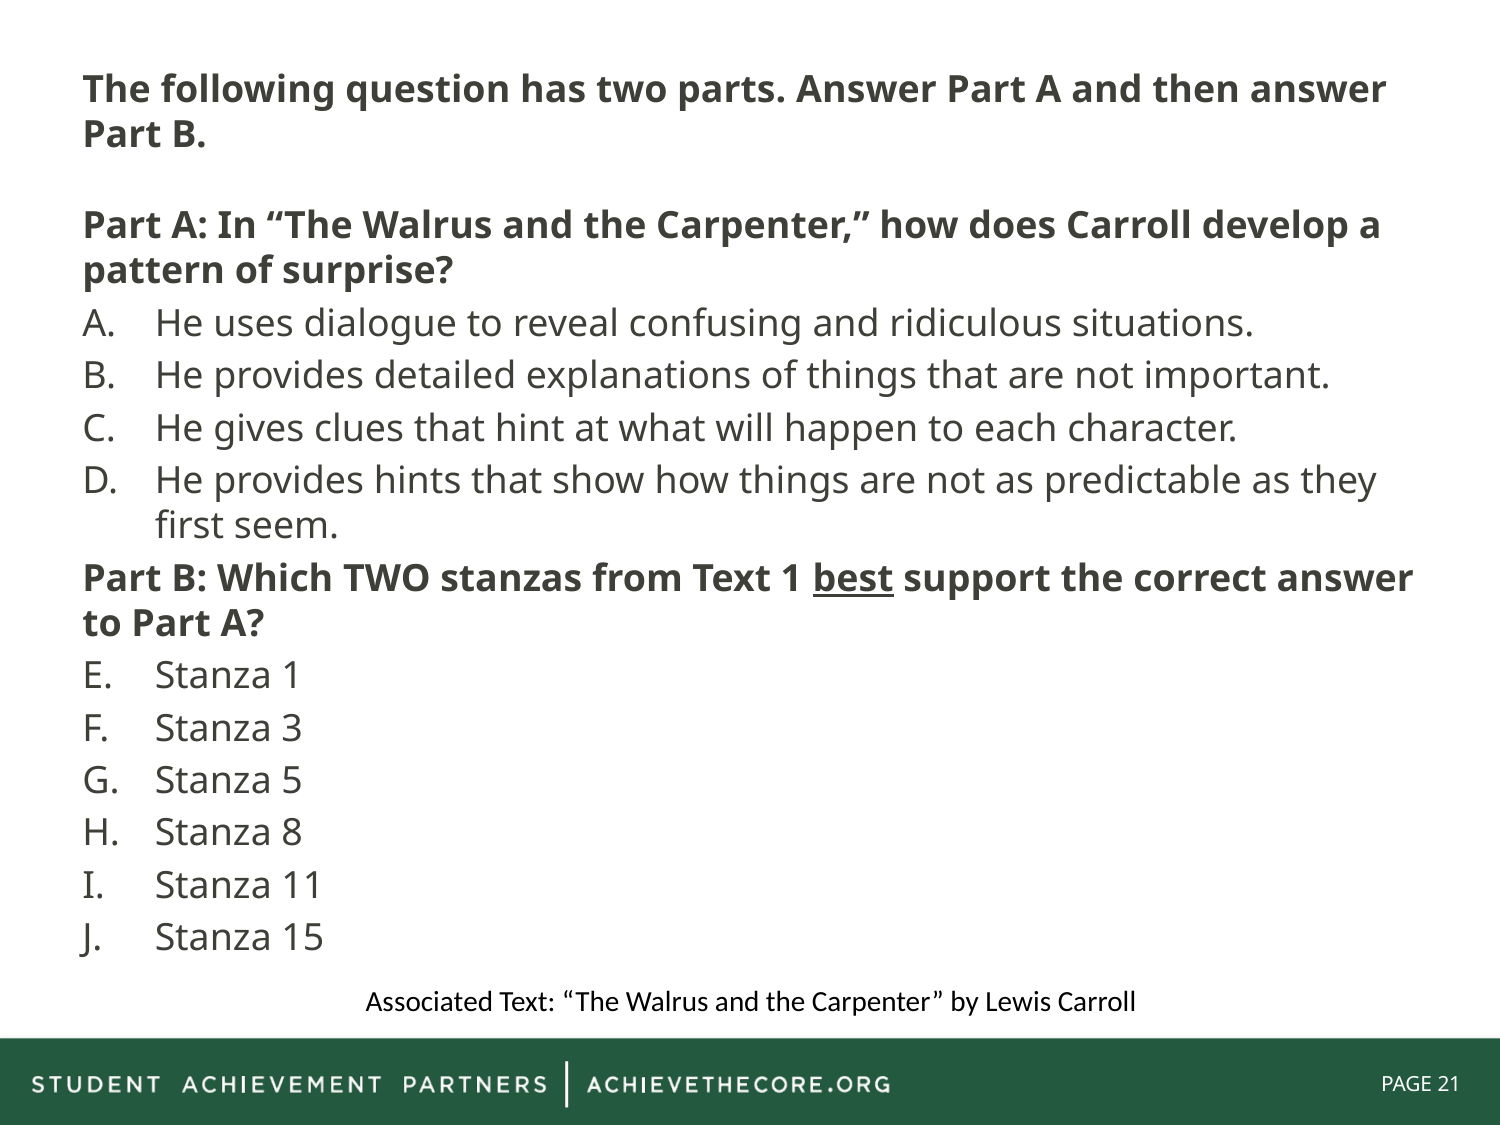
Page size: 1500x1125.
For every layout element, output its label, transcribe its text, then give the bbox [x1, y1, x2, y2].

text_box Associated Text: “The Walrus and the Carpenter” by Lewis Carroll [67, 974, 1436, 1025]
list The following question has two parts. Answer Part A and then answer Part B. Part A: In “The Walrus and the Carpenter,” how does Carroll develop a pattern of surprise? He uses dialogue to reveal confusing and ridiculous situations. He provides detailed explanations of things that are not important. He gives clues that hint at what will happen to each character. He provides hints that show how things are not as predictable as they first seem. Part B: Which TWO stanzas from Text 1 best support the correct answer to Part A? Stanza 1 Stanza 3 Stanza 5 Stanza 8 Stanza 11 Stanza 15 [67, 57, 1436, 974]
